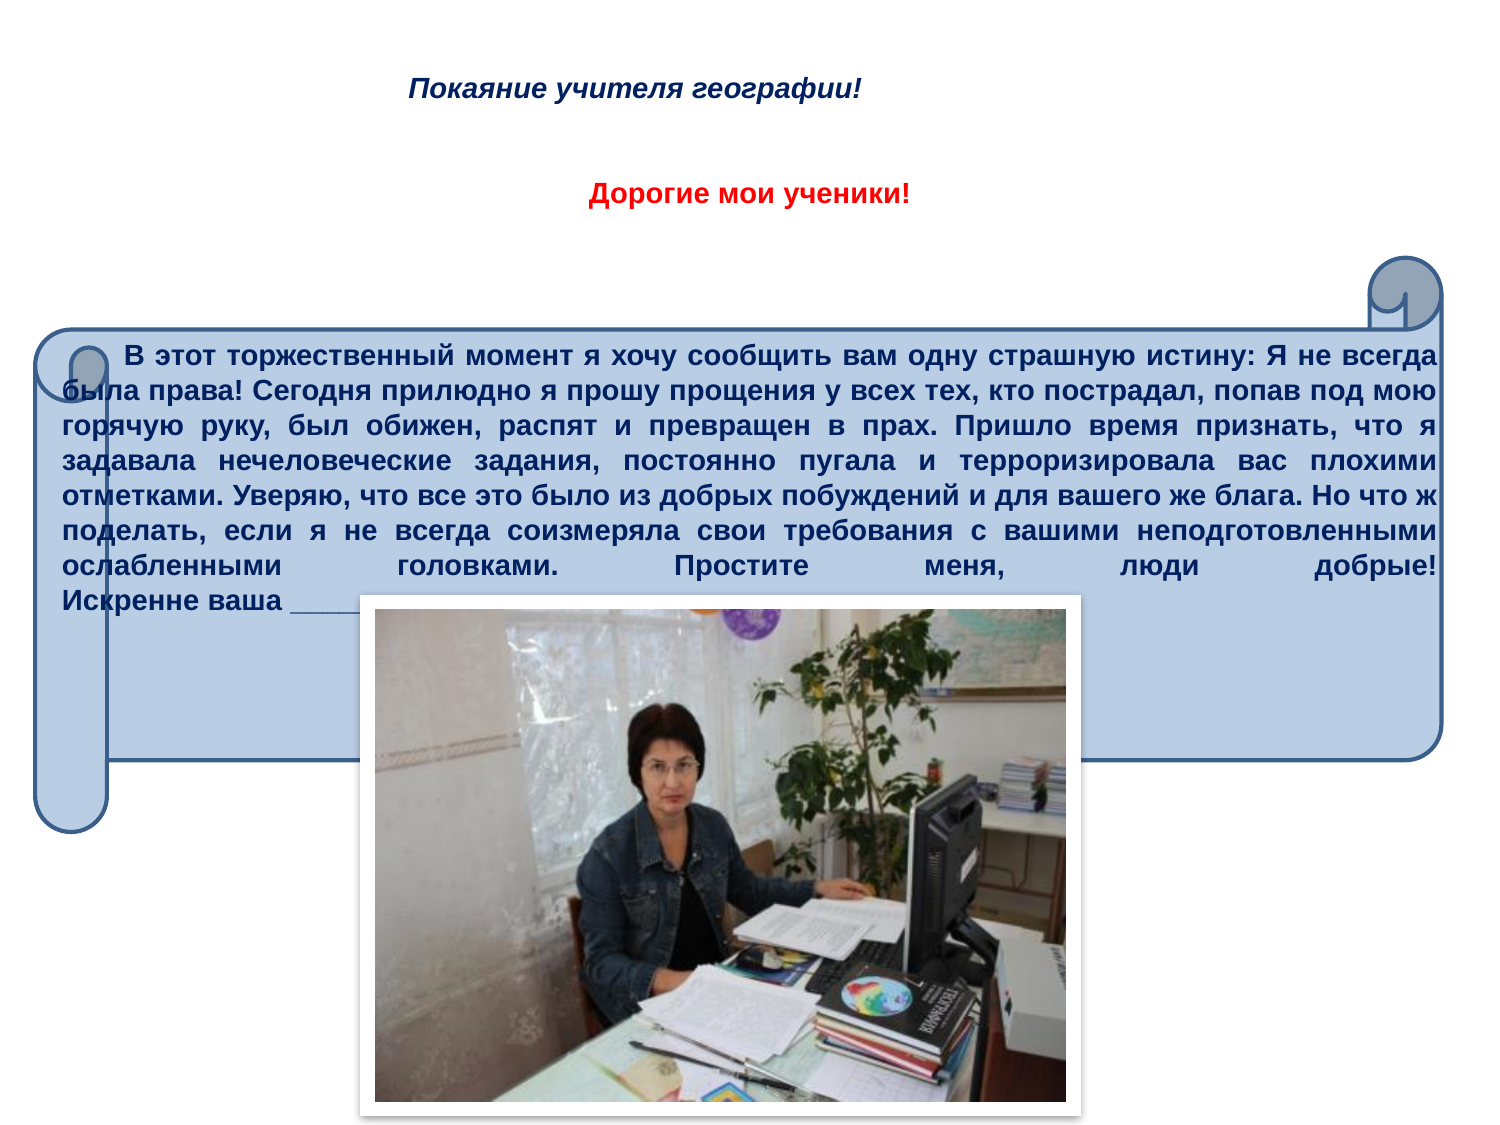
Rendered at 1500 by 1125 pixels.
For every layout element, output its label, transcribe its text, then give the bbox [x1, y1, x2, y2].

text_box [1086, 624, 1444, 763]
text_box [32, 336, 355, 835]
picture [374, 609, 1067, 1102]
text_box Покаяние учителя географии! Дорогие мои ученики! В этот торжественный момент я хочу сообщить вам одну страшную истину: Я не всегда была права! Сегодня прилюдно я прошу прощения у всех тех, кто пострадал, попав под мою горячую руку, был обижен, распят и превращен в прах. Пришло время признать, что я задавала нечеловеческие задания, постоянно пугала и терроризировала вас плохими отметками. Уверяю, что все это было из добрых побуждений и для вашего же блага. Но что ж поделать, если я не всегда соизмеряла свои требования с вашими неподготовленными ослабленными головками. Простите меня, люди добрые! Искренне ваша _______________________. [46, 61, 1454, 624]
